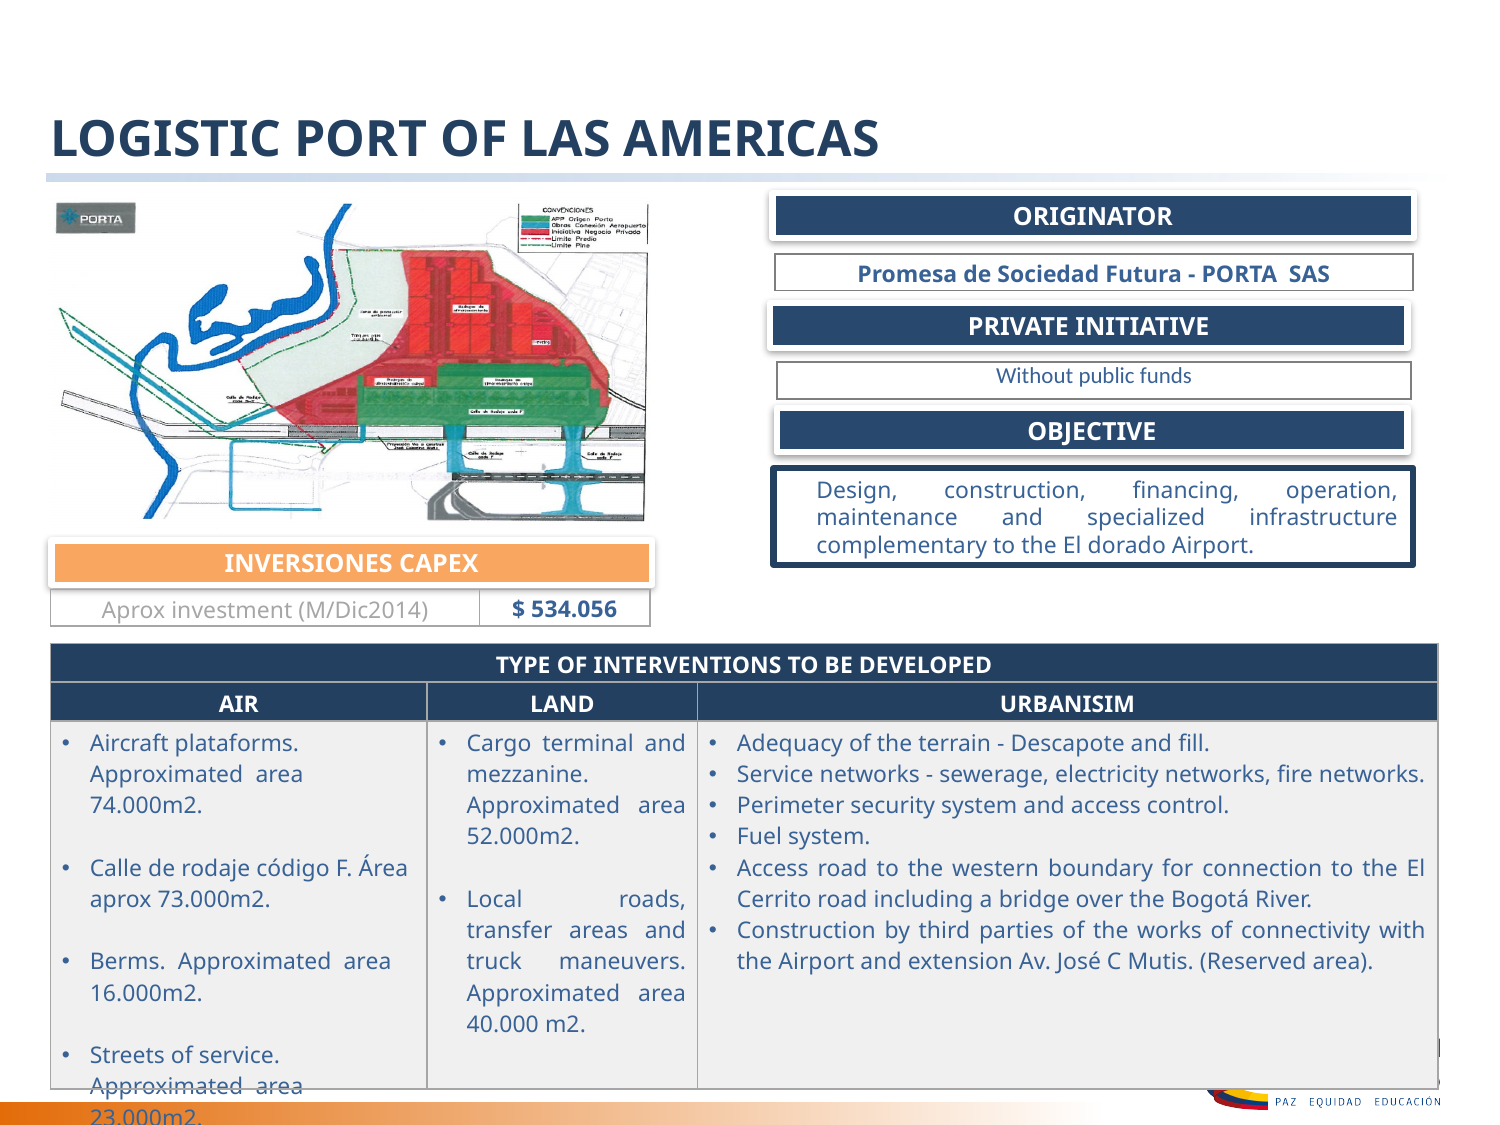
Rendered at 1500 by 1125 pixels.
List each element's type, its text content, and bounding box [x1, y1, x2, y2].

text_box Design, construction, financing, operation, maintenance and specialized infrastructure complementary to the El dorado Airport. [773, 468, 1414, 566]
table_header Aprox investment (M/Dic2014) [51, 590, 479, 625]
text_box INVERSIONES CAPEX [51, 540, 653, 586]
text_box PRIVATE INITIATIVE [770, 303, 1408, 348]
table_cell URBANISIM [698, 683, 1437, 720]
table_header $ 534.056 [480, 590, 649, 625]
text_box ORIGINATOR [772, 193, 1414, 238]
table_header Promesa de Sociedad Futura - PORTA SAS [776, 255, 1412, 290]
text_box LOGISTIC PORT OF LAS AMERICAS [50, 74, 1108, 167]
table_header TYPE OF INTERVENTIONS TO BE DEVELOPED [51, 644, 1437, 681]
text_box OBJECTIVE [776, 407, 1408, 453]
table_header Without public funds [778, 363, 1410, 398]
table_cell Adequacy of the terrain - Descapote and fill. Service networks - sewerage, electricity networks, fire networks. Perimeter security system and access control. Fuel system. Access road to the western boundary for connection to the El Cerrito road including a bridge over the Bogotá River. Construction by third parties of the works of connectivity with the Airport and extension Av. José C Mutis. (Reserved area). [698, 722, 1437, 1088]
table_cell Aircraft plataforms. Approximated area 74.000m2. Calle de rodaje código F. Área aprox 73.000m2. Berms. Approximated area 16.000m2. Streets of service. Approximated area 23.000m2. [51, 722, 426, 1088]
table_cell LAND [428, 683, 697, 720]
table_cell Cargo terminal and mezzanine. Approximated area 52.000m2. Local roads, transfer areas and truck maneuvers. Approximated area 40.000 m2. [428, 722, 697, 1088]
picture [50, 196, 651, 530]
picture [1194, 997, 1445, 1115]
table_cell AIR [51, 683, 426, 720]
